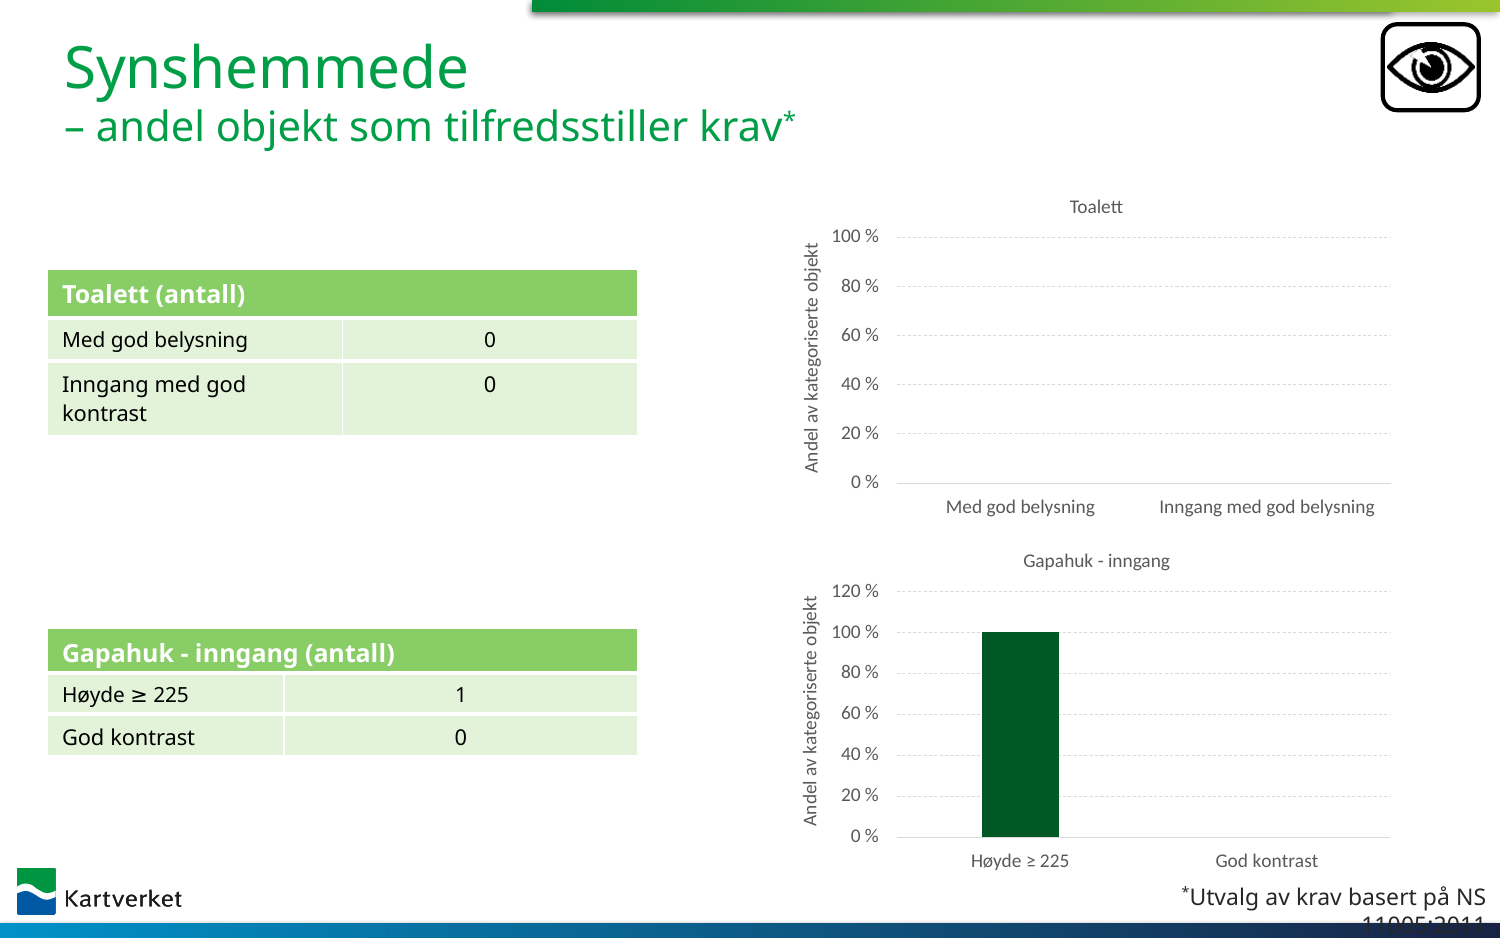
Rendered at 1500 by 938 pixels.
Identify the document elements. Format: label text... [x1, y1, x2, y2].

table_header Gapahuk - inngang (antall) [48, 629, 637, 671]
table_cell 0 [343, 320, 637, 359]
table_cell 1 [285, 675, 637, 712]
table_cell God kontrast [48, 716, 283, 755]
table_cell Med god belysning [48, 320, 342, 359]
text_box *Utvalg av krav basert på NS 11005:2011 [1068, 873, 1500, 938]
table_cell 0 [285, 716, 637, 755]
table_cell Høyde ≥ 225 [48, 675, 283, 712]
picture [791, 187, 1402, 526]
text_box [1382, 24, 1480, 111]
table_cell 0 [343, 363, 637, 435]
text_box Synshemmede – andel objekt som tilfredsstiller krav* [49, 24, 1431, 158]
table_header Toalett (antall) [48, 270, 637, 316]
table_cell Inngang med god kontrast [48, 363, 342, 435]
picture [791, 541, 1402, 880]
